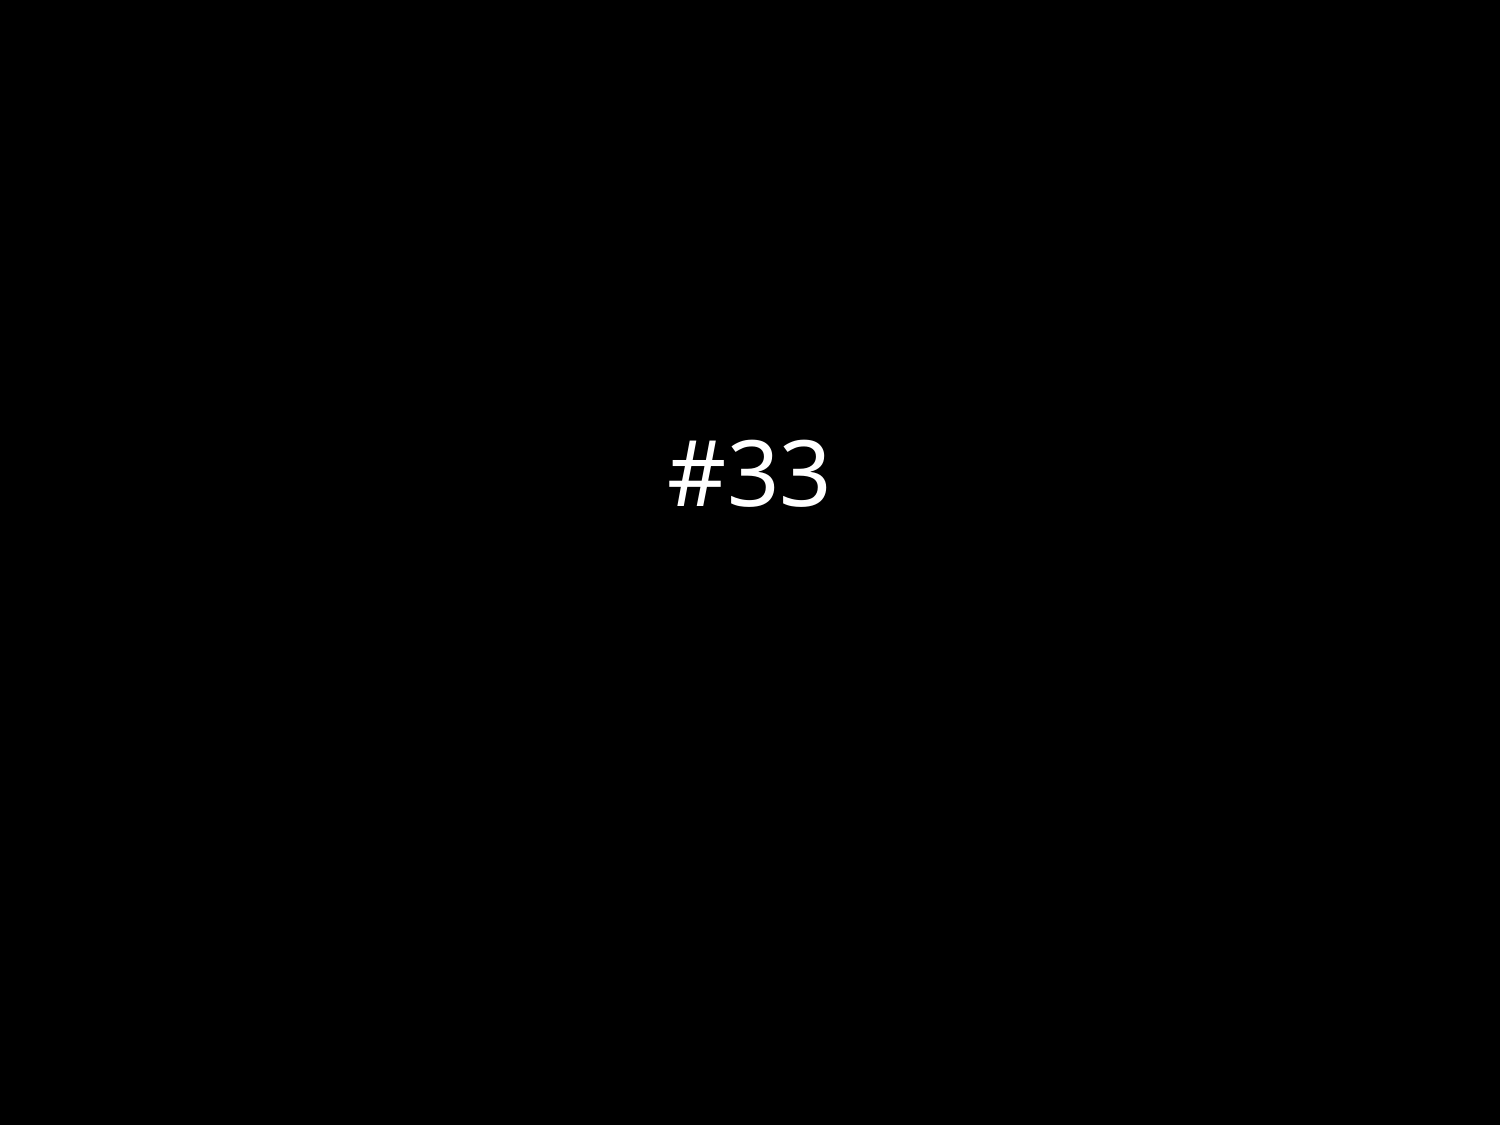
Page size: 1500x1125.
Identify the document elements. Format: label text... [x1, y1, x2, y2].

title #33 [112, 349, 1388, 591]
